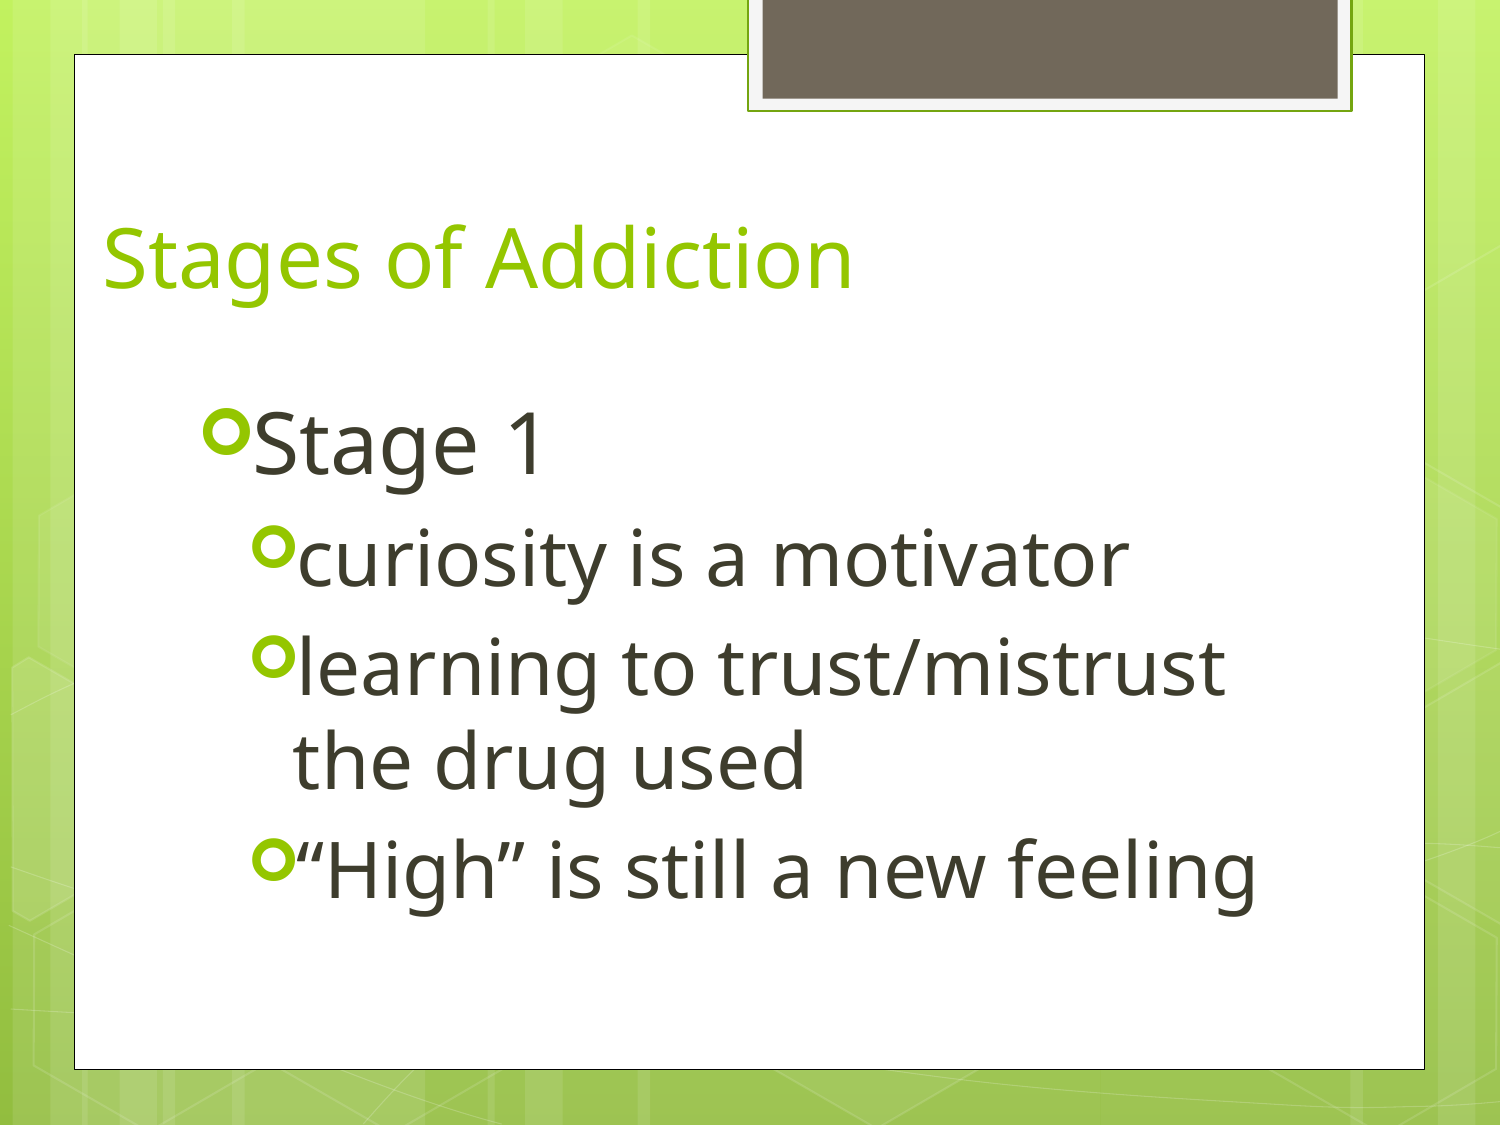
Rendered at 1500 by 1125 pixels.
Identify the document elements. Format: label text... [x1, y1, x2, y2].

title Stages of Addiction [87, 125, 1240, 313]
list Stage 1 curiosity is a motivator learning to trust/mistrust the drug used “High” is still a new feeling [171, 381, 1283, 957]
